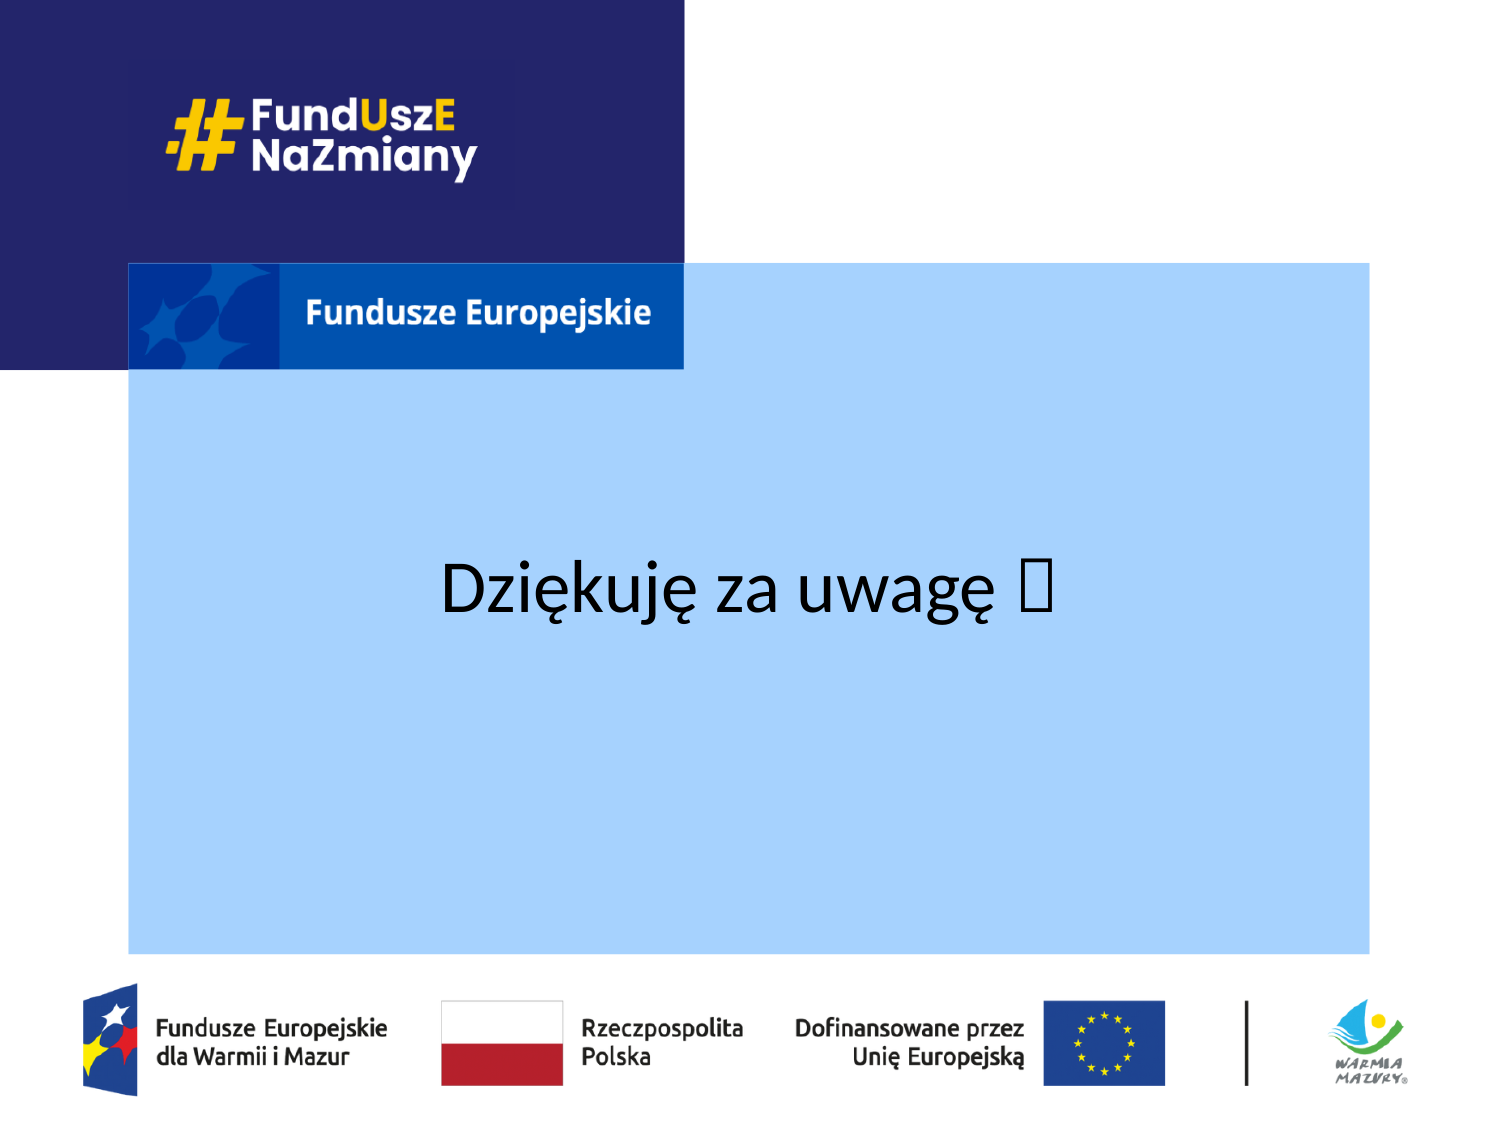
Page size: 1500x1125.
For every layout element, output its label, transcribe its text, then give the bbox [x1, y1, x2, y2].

subtitle Dziękuję za uwagę  [187, 429, 1313, 863]
picture [0, 0, 1499, 1125]
